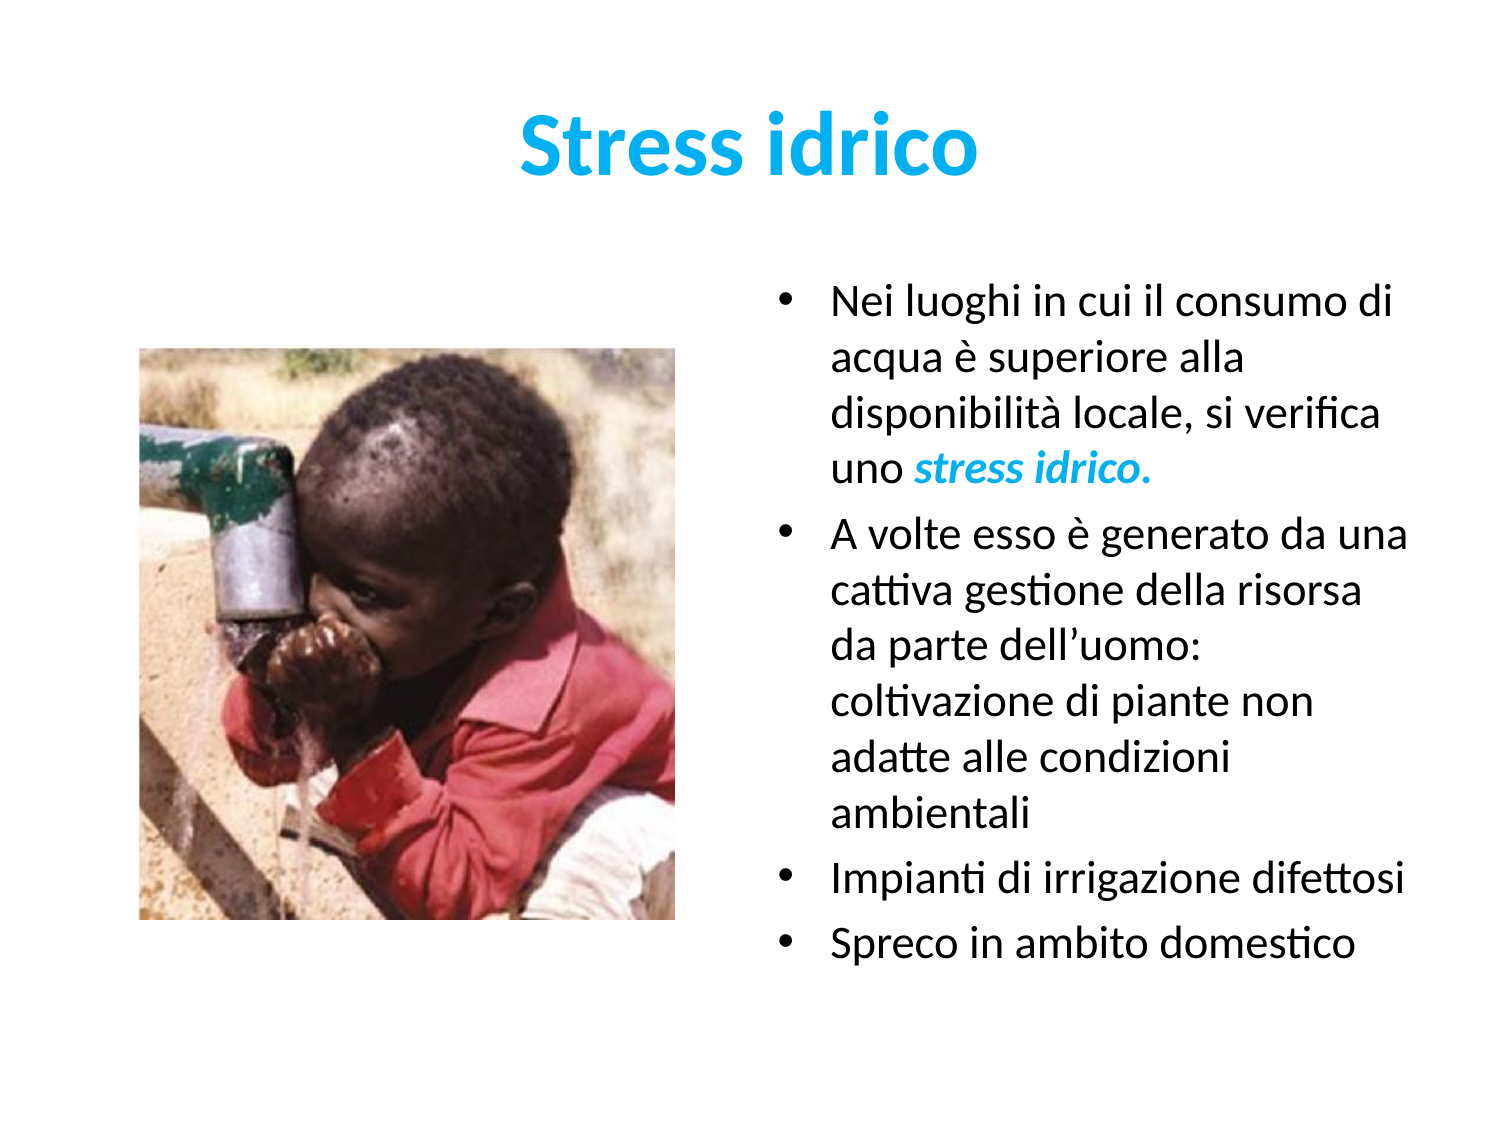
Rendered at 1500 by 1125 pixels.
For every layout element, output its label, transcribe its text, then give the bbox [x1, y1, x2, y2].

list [138, 347, 675, 920]
list Nei luoghi in cui il consumo di acqua è superiore alla disponibilità locale, si verifica uno stress idrico. A volte esso è generato da una cattiva gestione della risorsa da parte dell’uomo: coltivazione di piante non adatte alle condizioni ambientali Impianti di irrigazione difettosi Spreco in ambito domestico [762, 262, 1425, 1005]
title Stress idrico [75, 45, 1425, 233]
